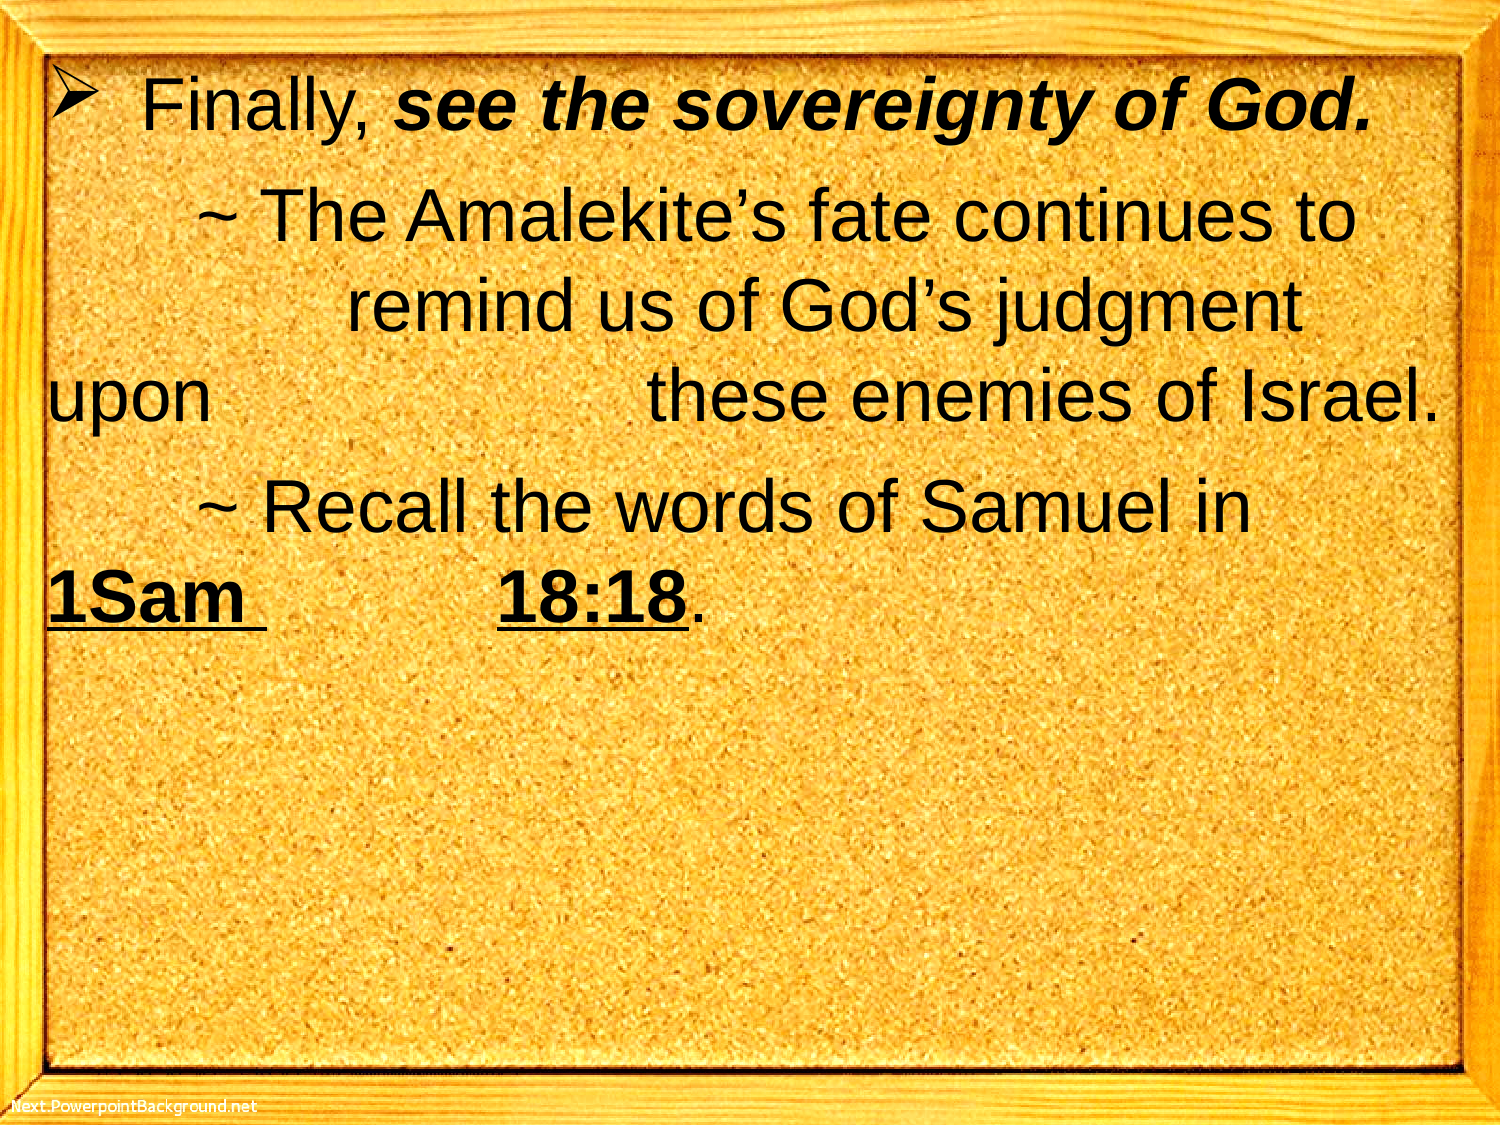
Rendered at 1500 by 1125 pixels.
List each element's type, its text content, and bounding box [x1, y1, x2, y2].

subtitle Finally, see the sovereignty of God. ~ The Amalekite’s fate continues to remind us of God’s judgment upon these enemies of Israel. ~ Recall the words of Samuel in 1Sam 18:18. [31, 48, 1467, 1081]
picture [0, 0, 1500, 1125]
